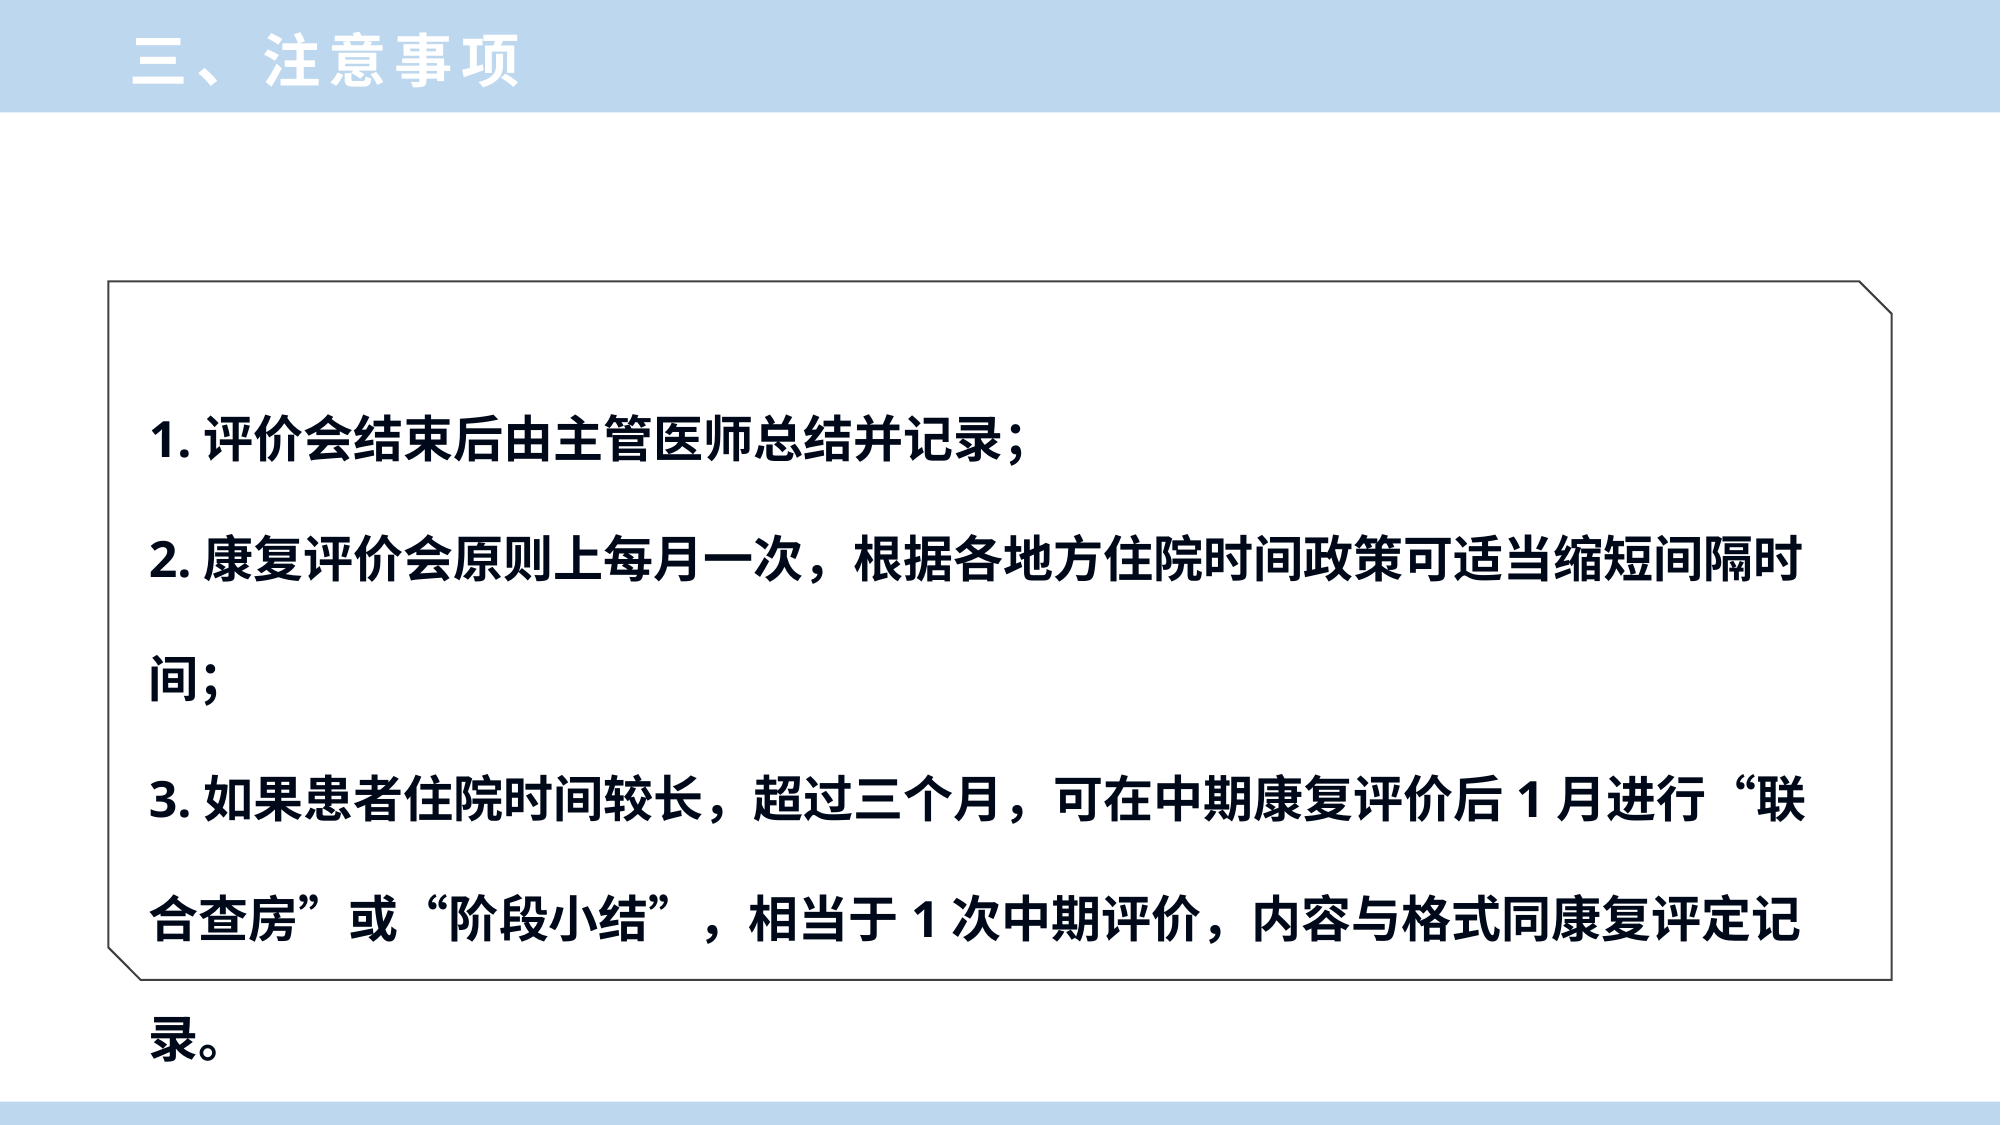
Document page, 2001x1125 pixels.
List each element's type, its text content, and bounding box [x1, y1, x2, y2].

text_box 1.评价会结束后由主管医师总结并记录； 2.康复评价会原则上每月一次，根据各地方住院时间政策可适当缩短间隔时间； 3.如果患者住院时间较长，超过三个月，可在中期康复评价后1月进行“联合查房”或“阶段小结”，相当于1次中期评价，内容与格式同康复评定记录。 [134, 340, 1866, 1075]
text_box [107, 280, 1893, 981]
text_box 三、注意事项 [114, 16, 535, 102]
